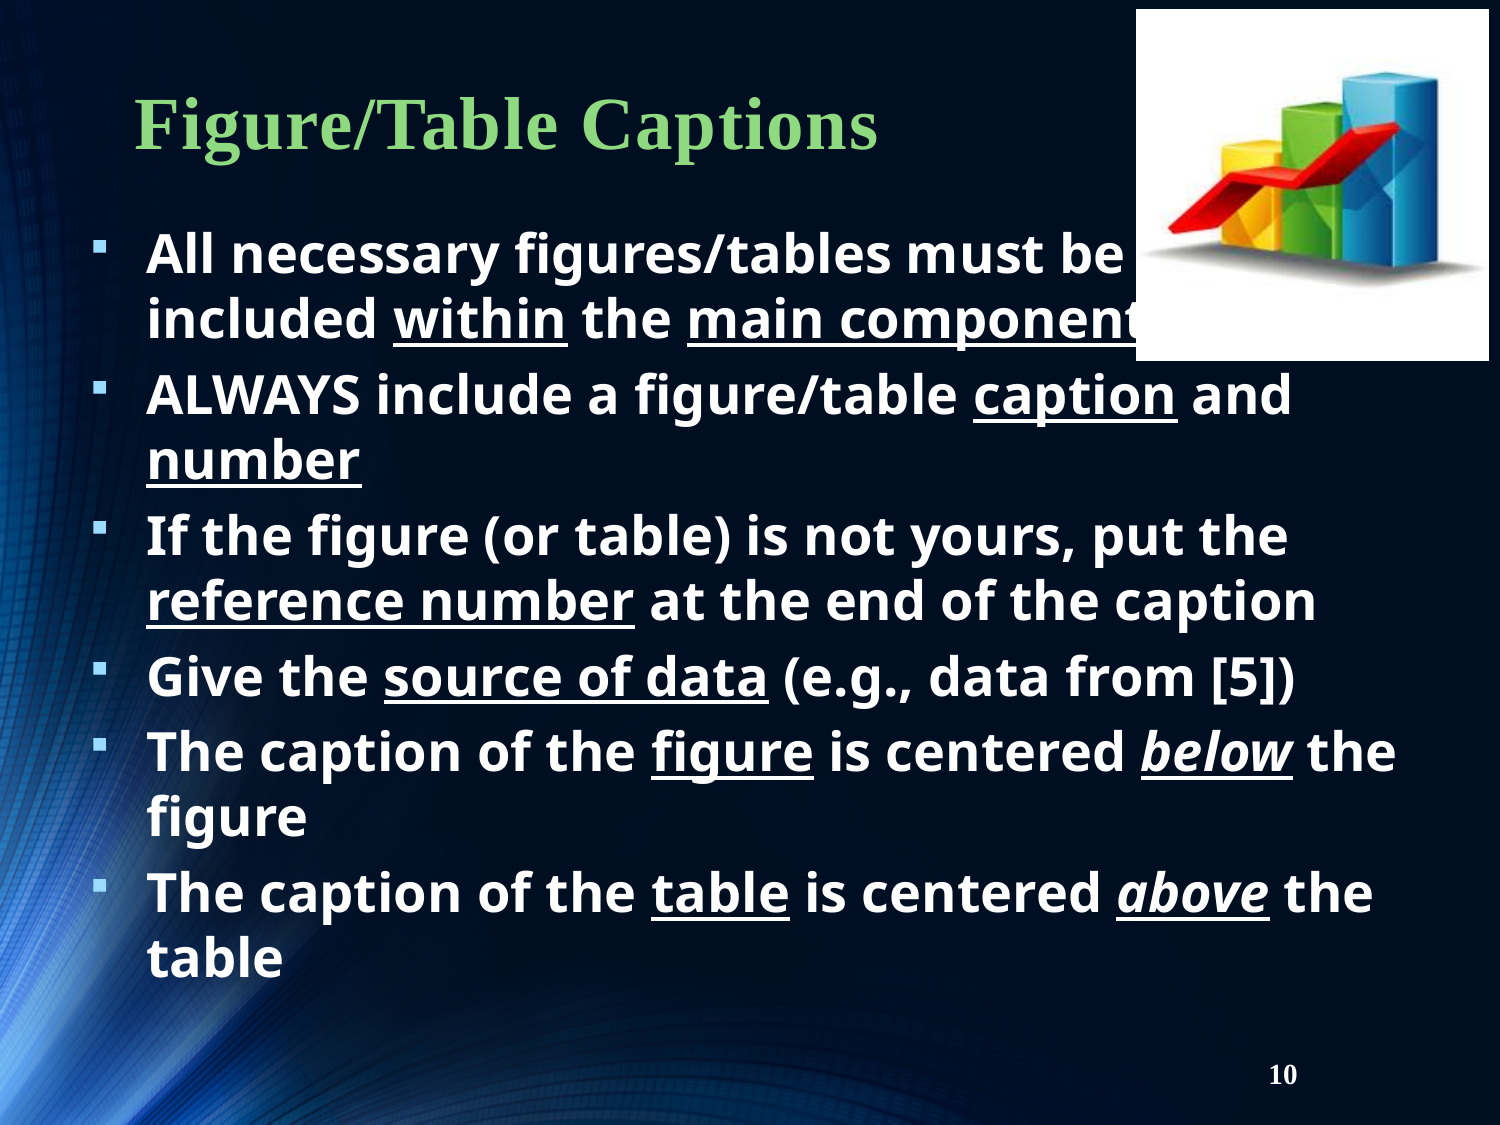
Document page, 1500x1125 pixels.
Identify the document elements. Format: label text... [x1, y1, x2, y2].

text_box Figure/Table Captions [119, 62, 1136, 188]
slide_number 10 [1209, 1050, 1313, 1096]
text_box All necessary figures/tables must be included within the main components ALWAYS include a figure/table caption and number If the figure (or table) is not yours, put the reference number at the end of the caption Give the source of data (e.g., data from [5]) The caption of the figure is centered below the figure The caption of the table is centered above the table [75, 212, 1457, 963]
text_box Figure/Table Captions [1489, 62, 1500, 188]
picture [0, 0, 1500, 1125]
